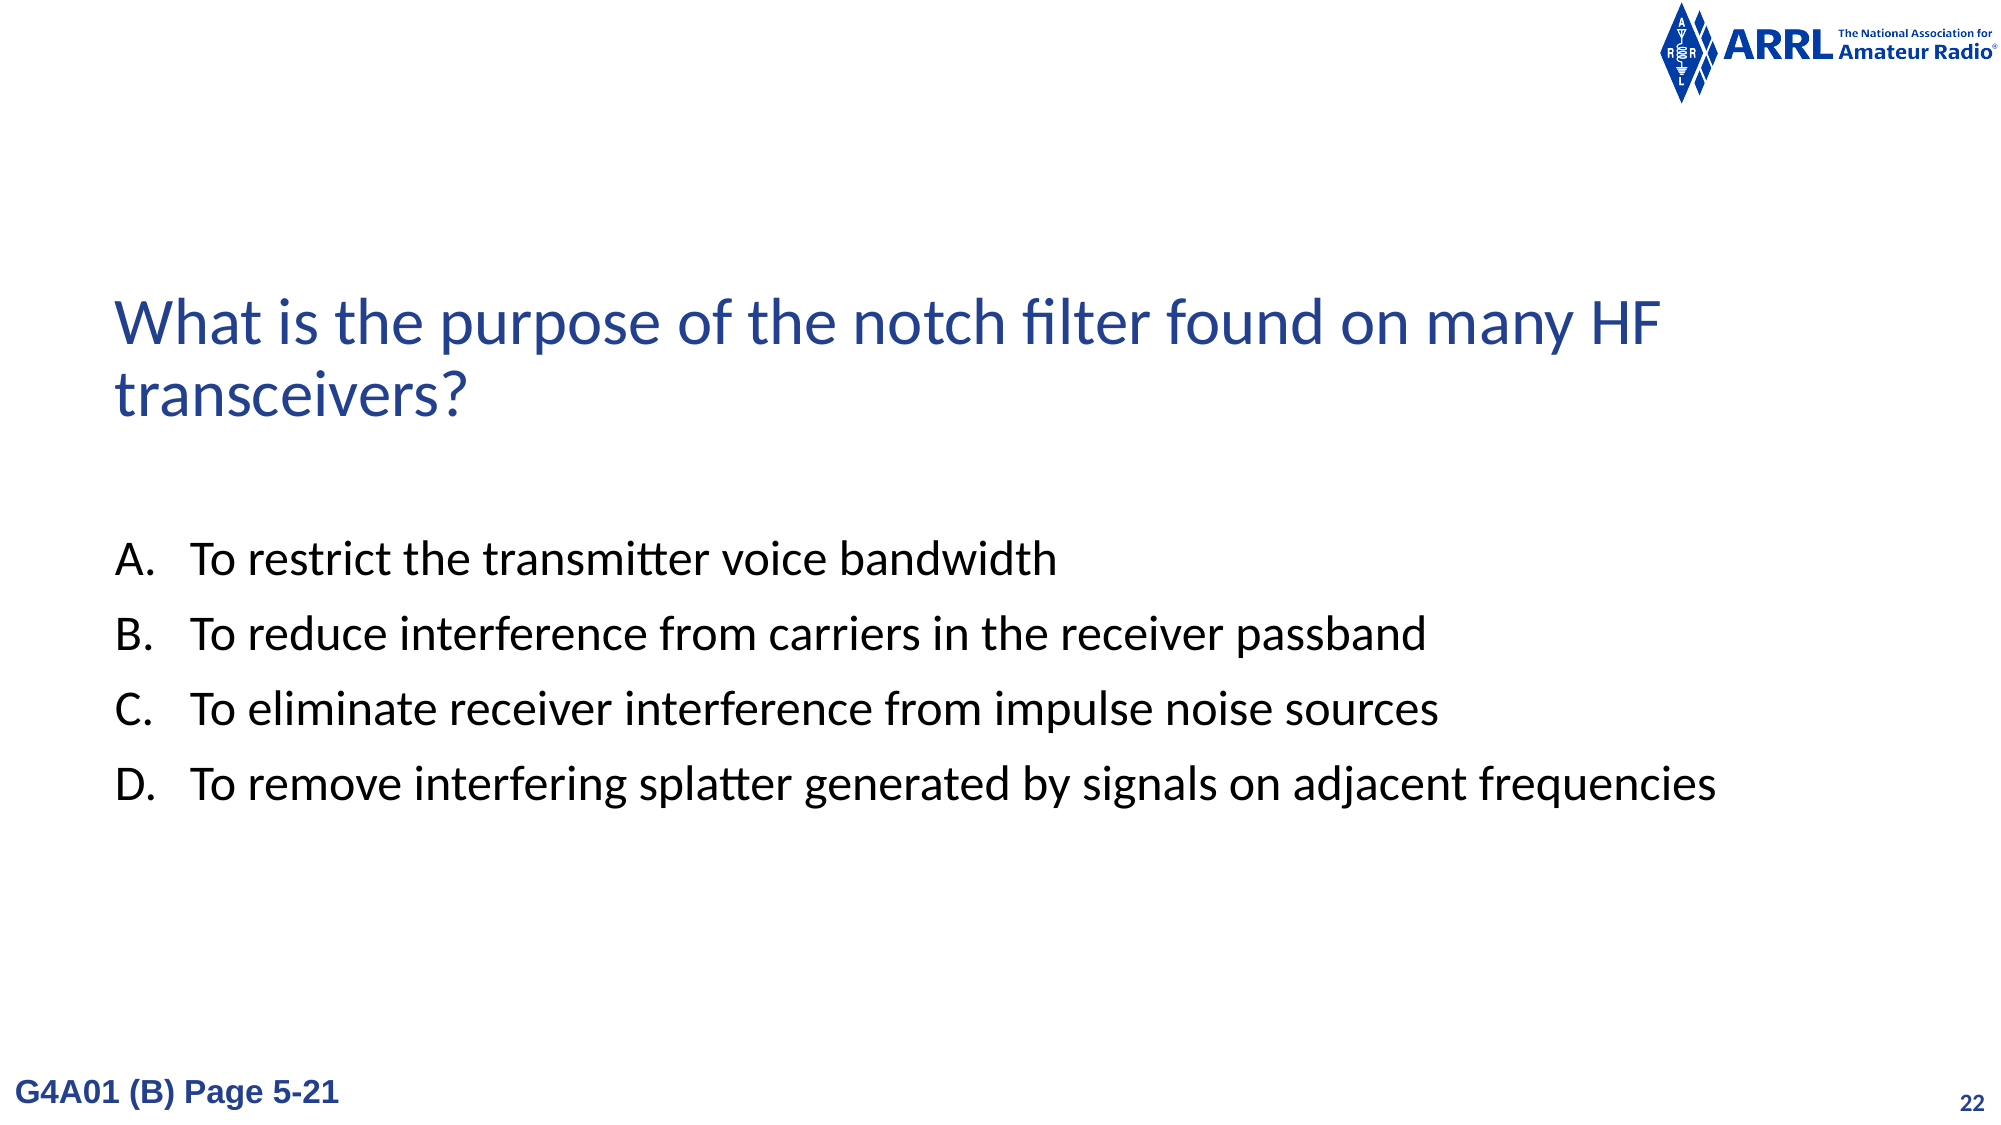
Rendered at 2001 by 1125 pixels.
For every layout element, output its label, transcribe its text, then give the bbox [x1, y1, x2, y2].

text_box G4A01 (B) Page 5-21 [0, 1062, 1313, 1118]
title What is the purpose of the notch filter found on many HF transceivers? [99, 249, 1900, 468]
text_box 22 [1899, 1079, 2000, 1125]
list To restrict the transmitter voice bandwidth To reduce interference from carriers in the receiver passband To eliminate receiver interference from impulse noise sources To remove interfering splatter generated by signals on adjacent frequencies [99, 525, 1900, 1005]
picture [1658, 0, 1999, 106]
